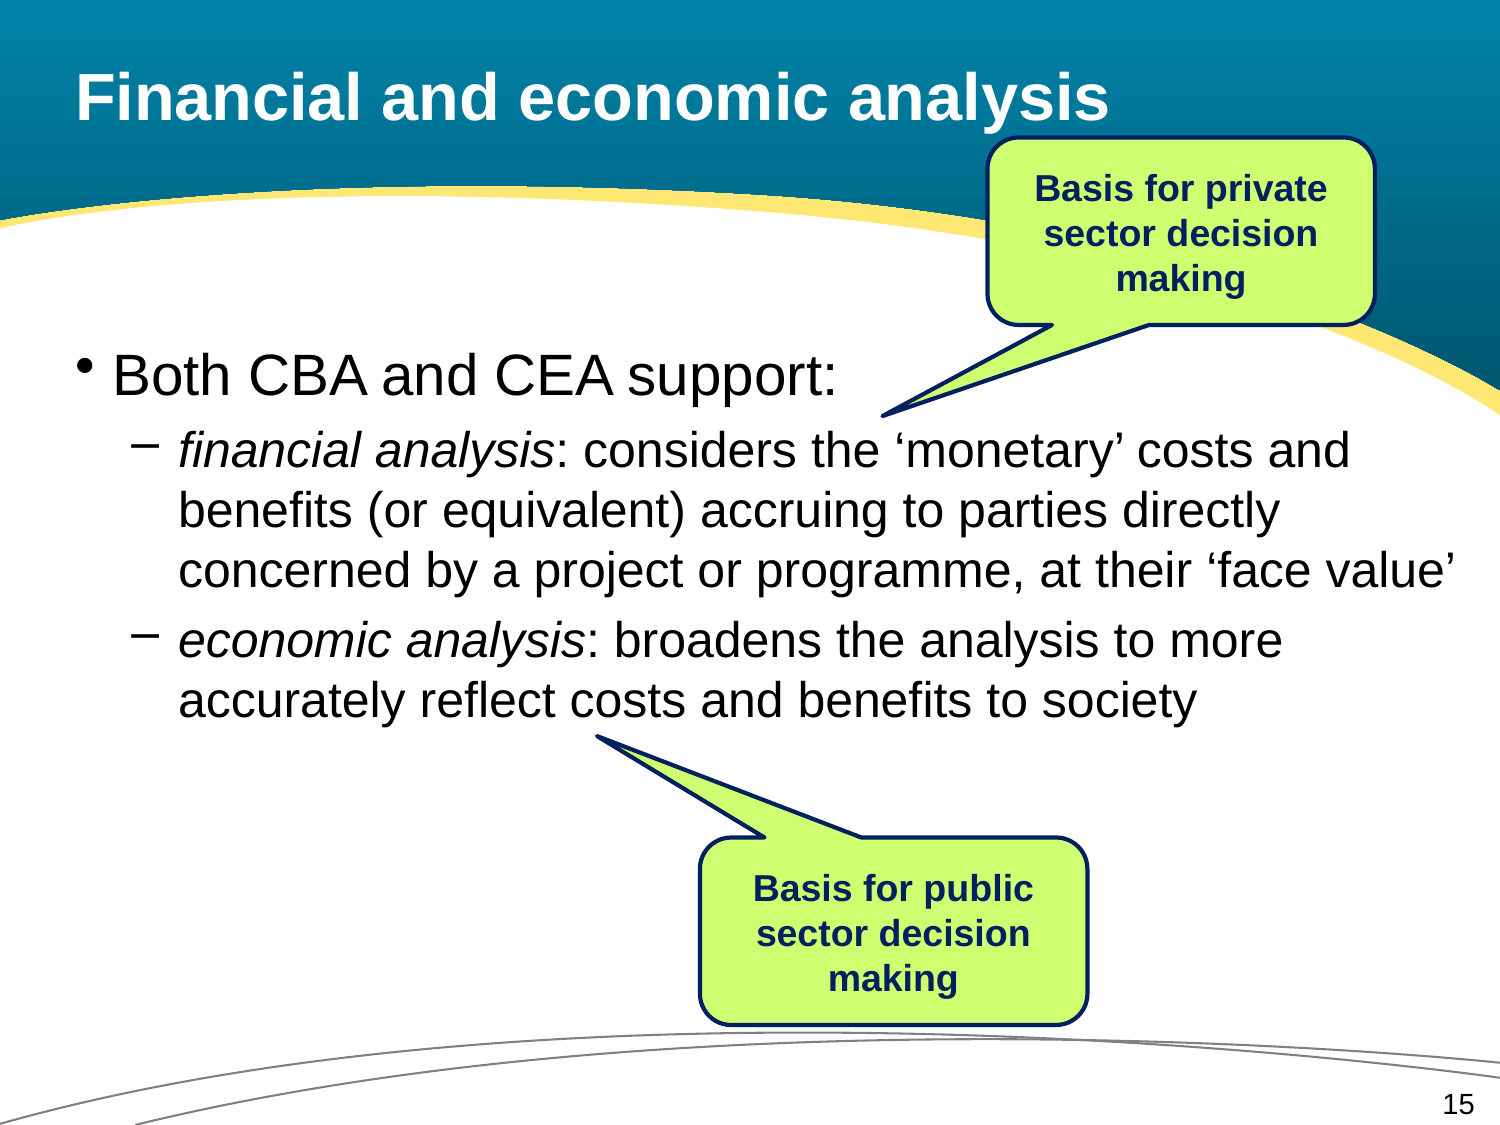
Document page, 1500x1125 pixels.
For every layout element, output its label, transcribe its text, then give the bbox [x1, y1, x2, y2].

title Financial and economic analysis [74, 0, 1476, 188]
slide_number 15 [1124, 1084, 1476, 1113]
text_box Basis for private sector decision making [985, 188, 1378, 337]
list Both CBA and CEA support: financial analysis: considers the ‘monetary’ costs and benefits (or equivalent) accruing to parties directly concerned by a project or programme, at their ‘face value’ economic analysis: broadens the analysis to more accurately reflect costs and benefits to society [74, 337, 1476, 1051]
